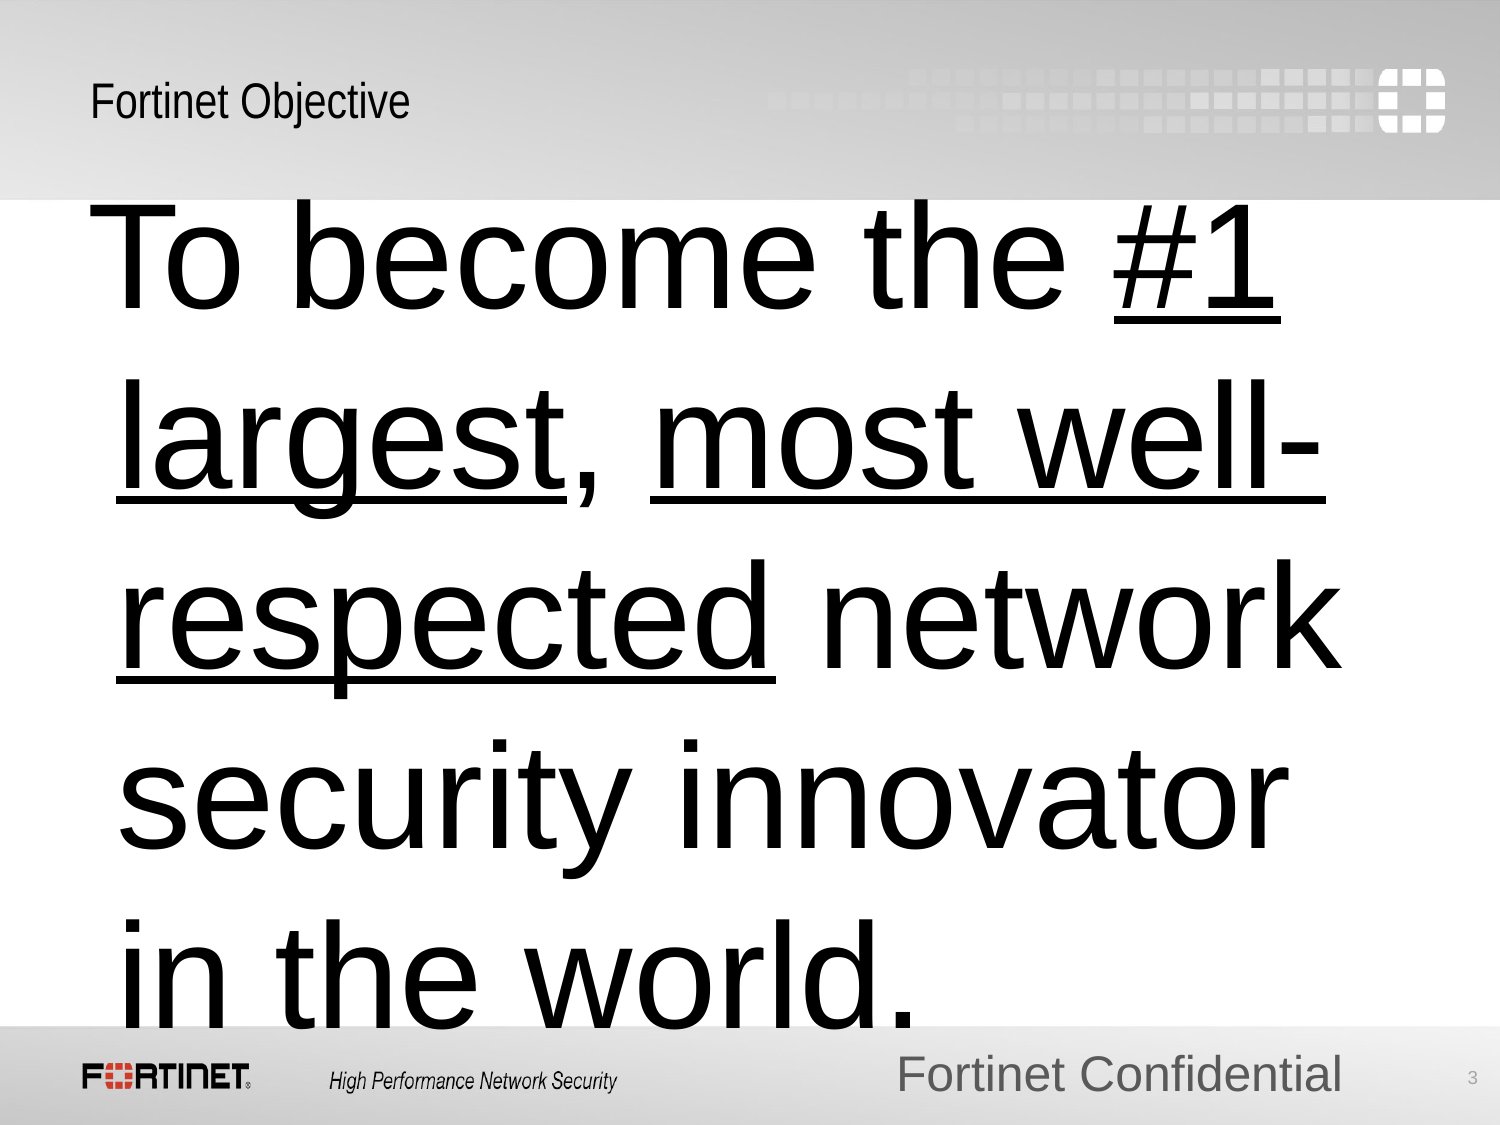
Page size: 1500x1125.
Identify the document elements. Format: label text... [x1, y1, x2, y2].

picture [0, 0, 1500, 1125]
slide_number Fortinet Confidential [881, 1033, 1440, 1080]
list To become the #1 largest, most well-respected network security innovator in the world. [72, 150, 1423, 918]
title Fortinet Objective [75, 4, 1370, 150]
